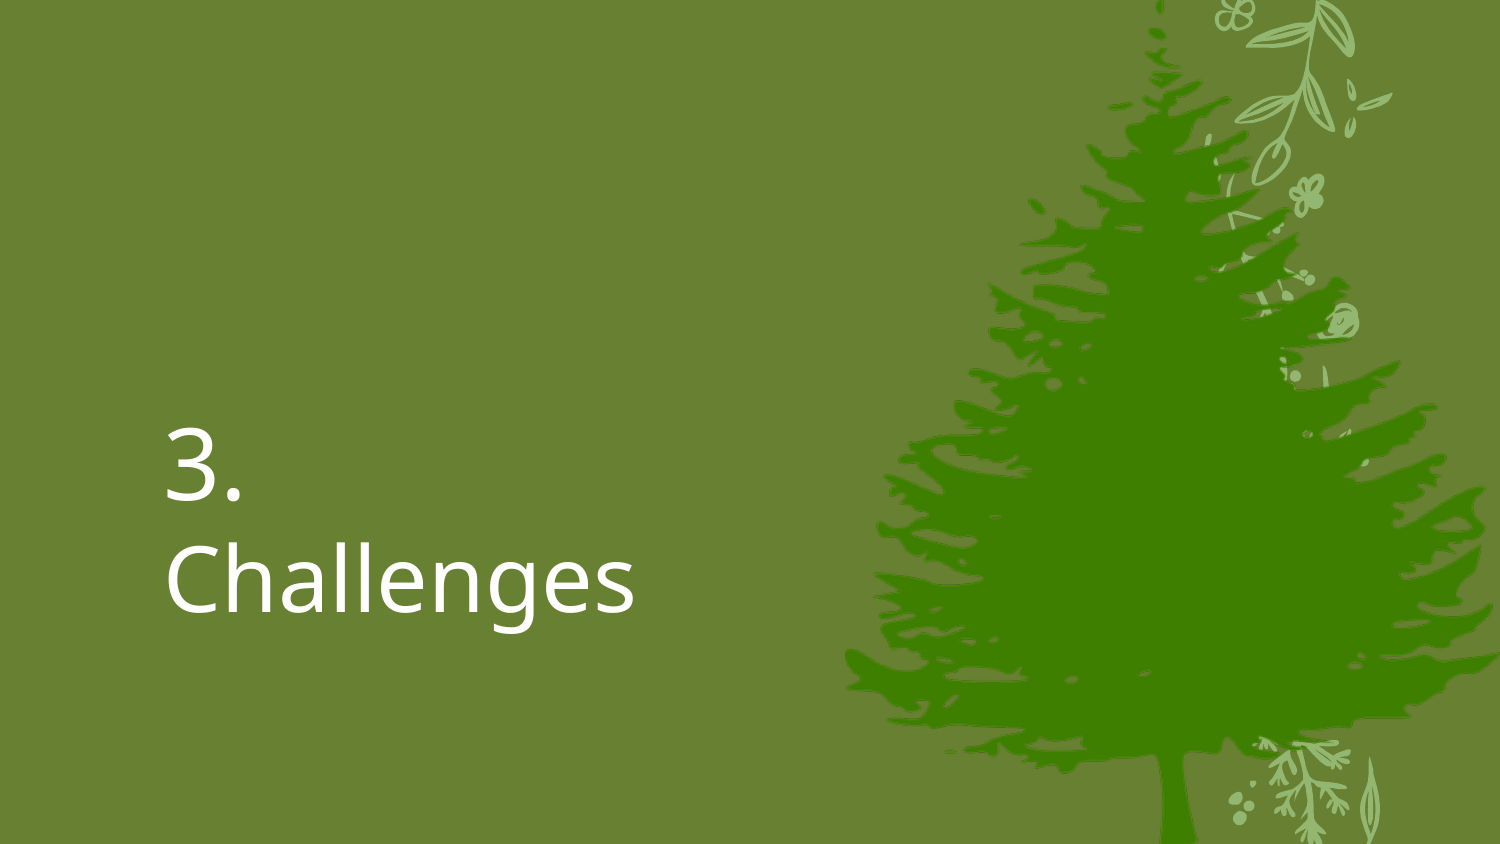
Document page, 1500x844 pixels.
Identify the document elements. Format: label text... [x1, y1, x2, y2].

picture [845, 0, 1500, 844]
title 3. Challenges [148, 471, 840, 646]
